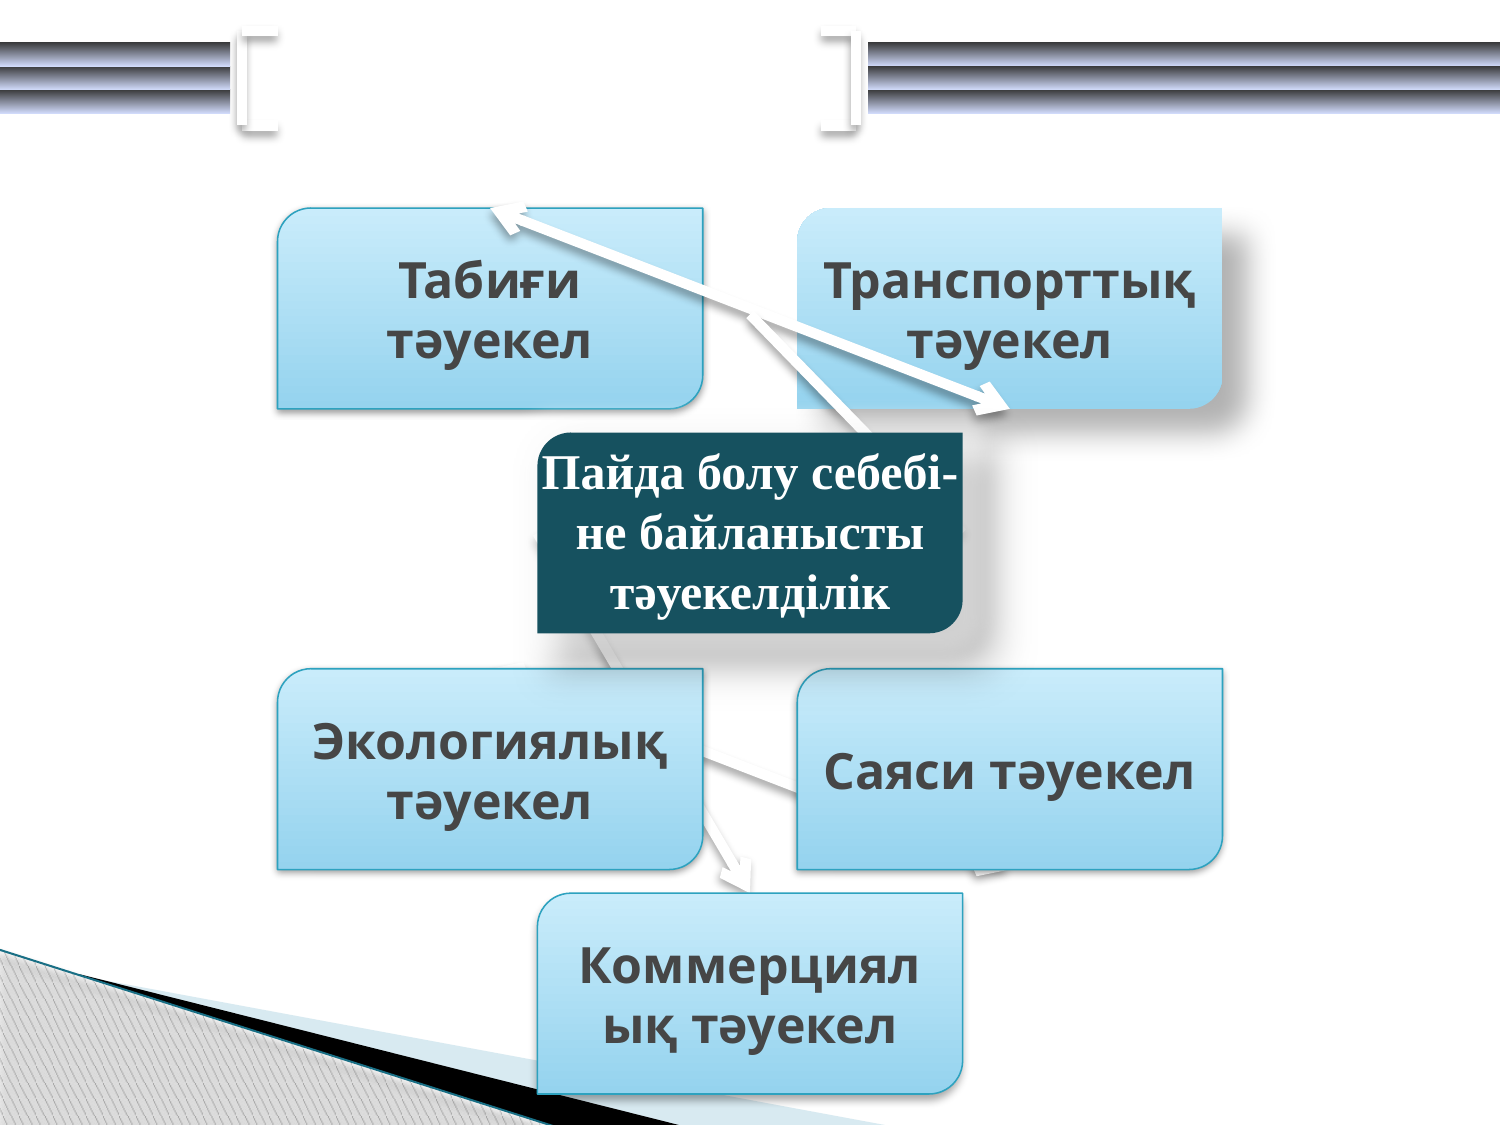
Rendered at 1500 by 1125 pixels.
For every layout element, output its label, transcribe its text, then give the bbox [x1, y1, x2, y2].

text_box Коммерциялық тәуекел [536, 892, 964, 1095]
text_box Транспорттық тәуекел [796, 207, 1224, 410]
text_box Тәуекелдердің түрлері [206, 0, 904, 148]
text_box [0, 90, 206, 114]
text_box Саяси тәуекел [796, 667, 1224, 871]
text_box [904, 42, 1500, 66]
text_box Табиғи тәуекел [276, 207, 704, 410]
text_box [0, 67, 206, 90]
text_box [904, 90, 1500, 114]
text_box Пайда болу себебі- не байланысты тәуекелділік [501, 432, 999, 628]
text_box [536, 628, 949, 635]
text_box [0, 42, 206, 67]
text_box Экологиялық тәуекел [276, 667, 704, 871]
text_box [904, 66, 1500, 90]
